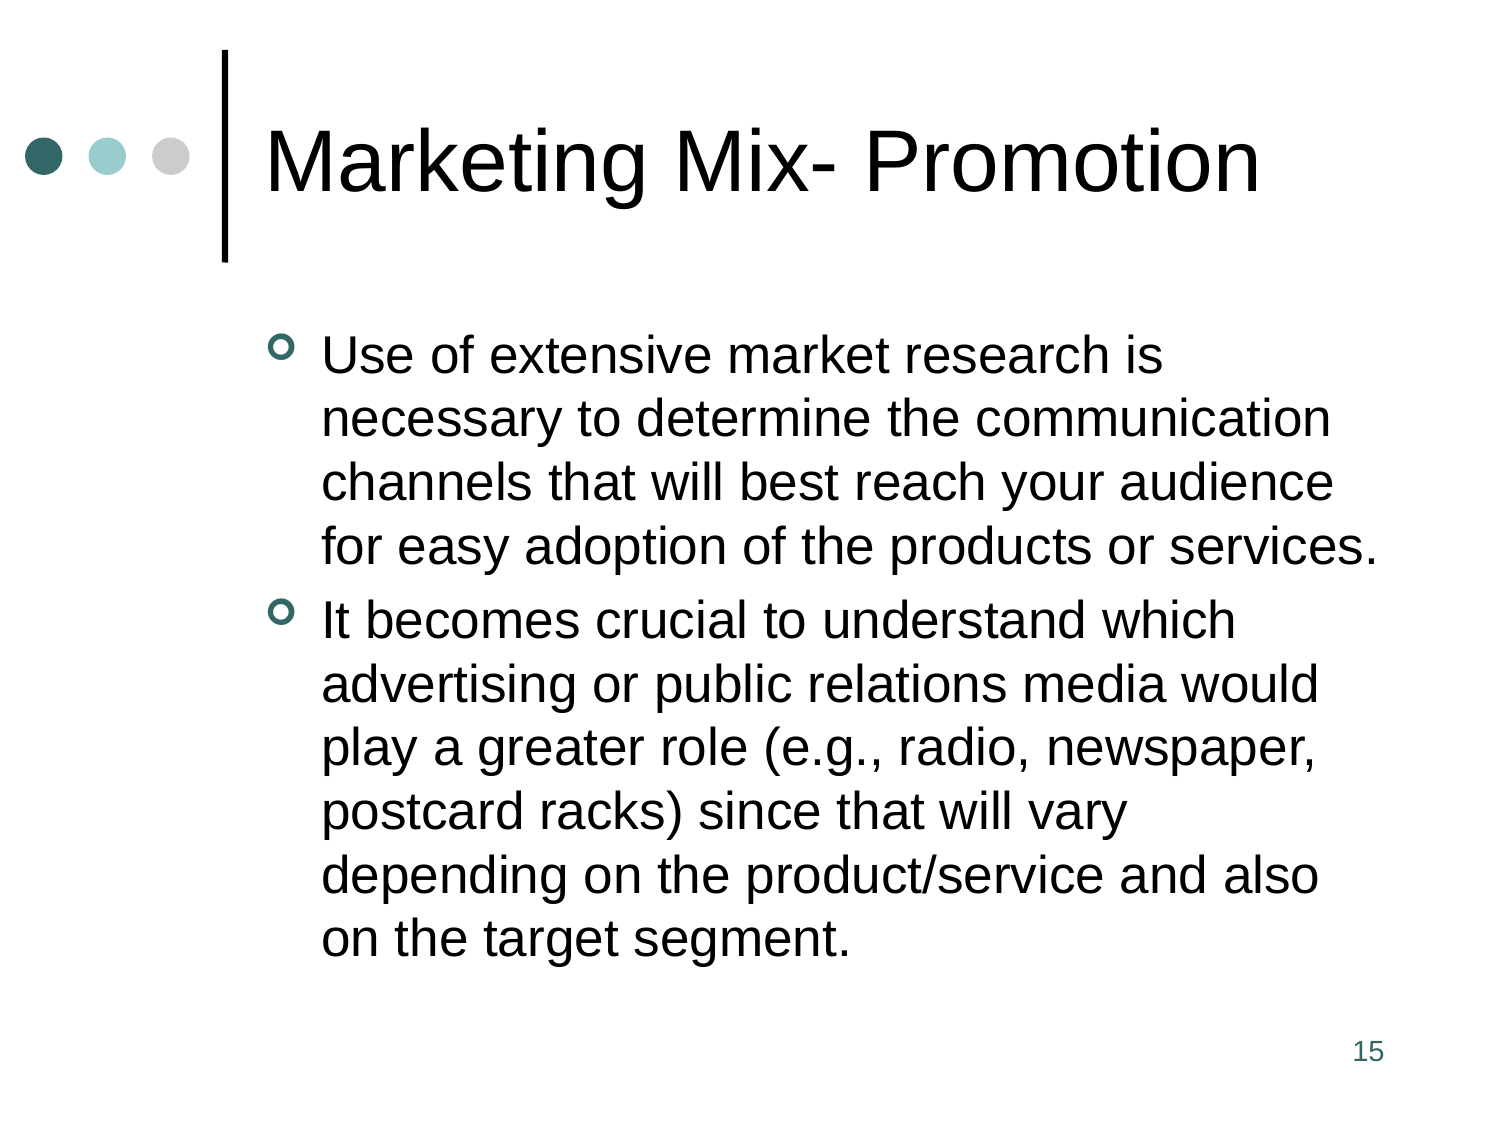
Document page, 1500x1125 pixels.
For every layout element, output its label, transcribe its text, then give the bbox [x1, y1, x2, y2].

list Use of extensive market research is necessary to determine the communication channels that will best reach your audience for easy adoption of the products or services. It becomes crucial to understand which advertising or public relations media would play a greater role (e.g., radio, newspaper, postcard racks) since that will vary depending on the product/service and also on the target segment. [249, 312, 1400, 988]
title Marketing Mix- Promotion [249, 31, 1400, 282]
slide_number 15 [1187, 1025, 1400, 1100]
